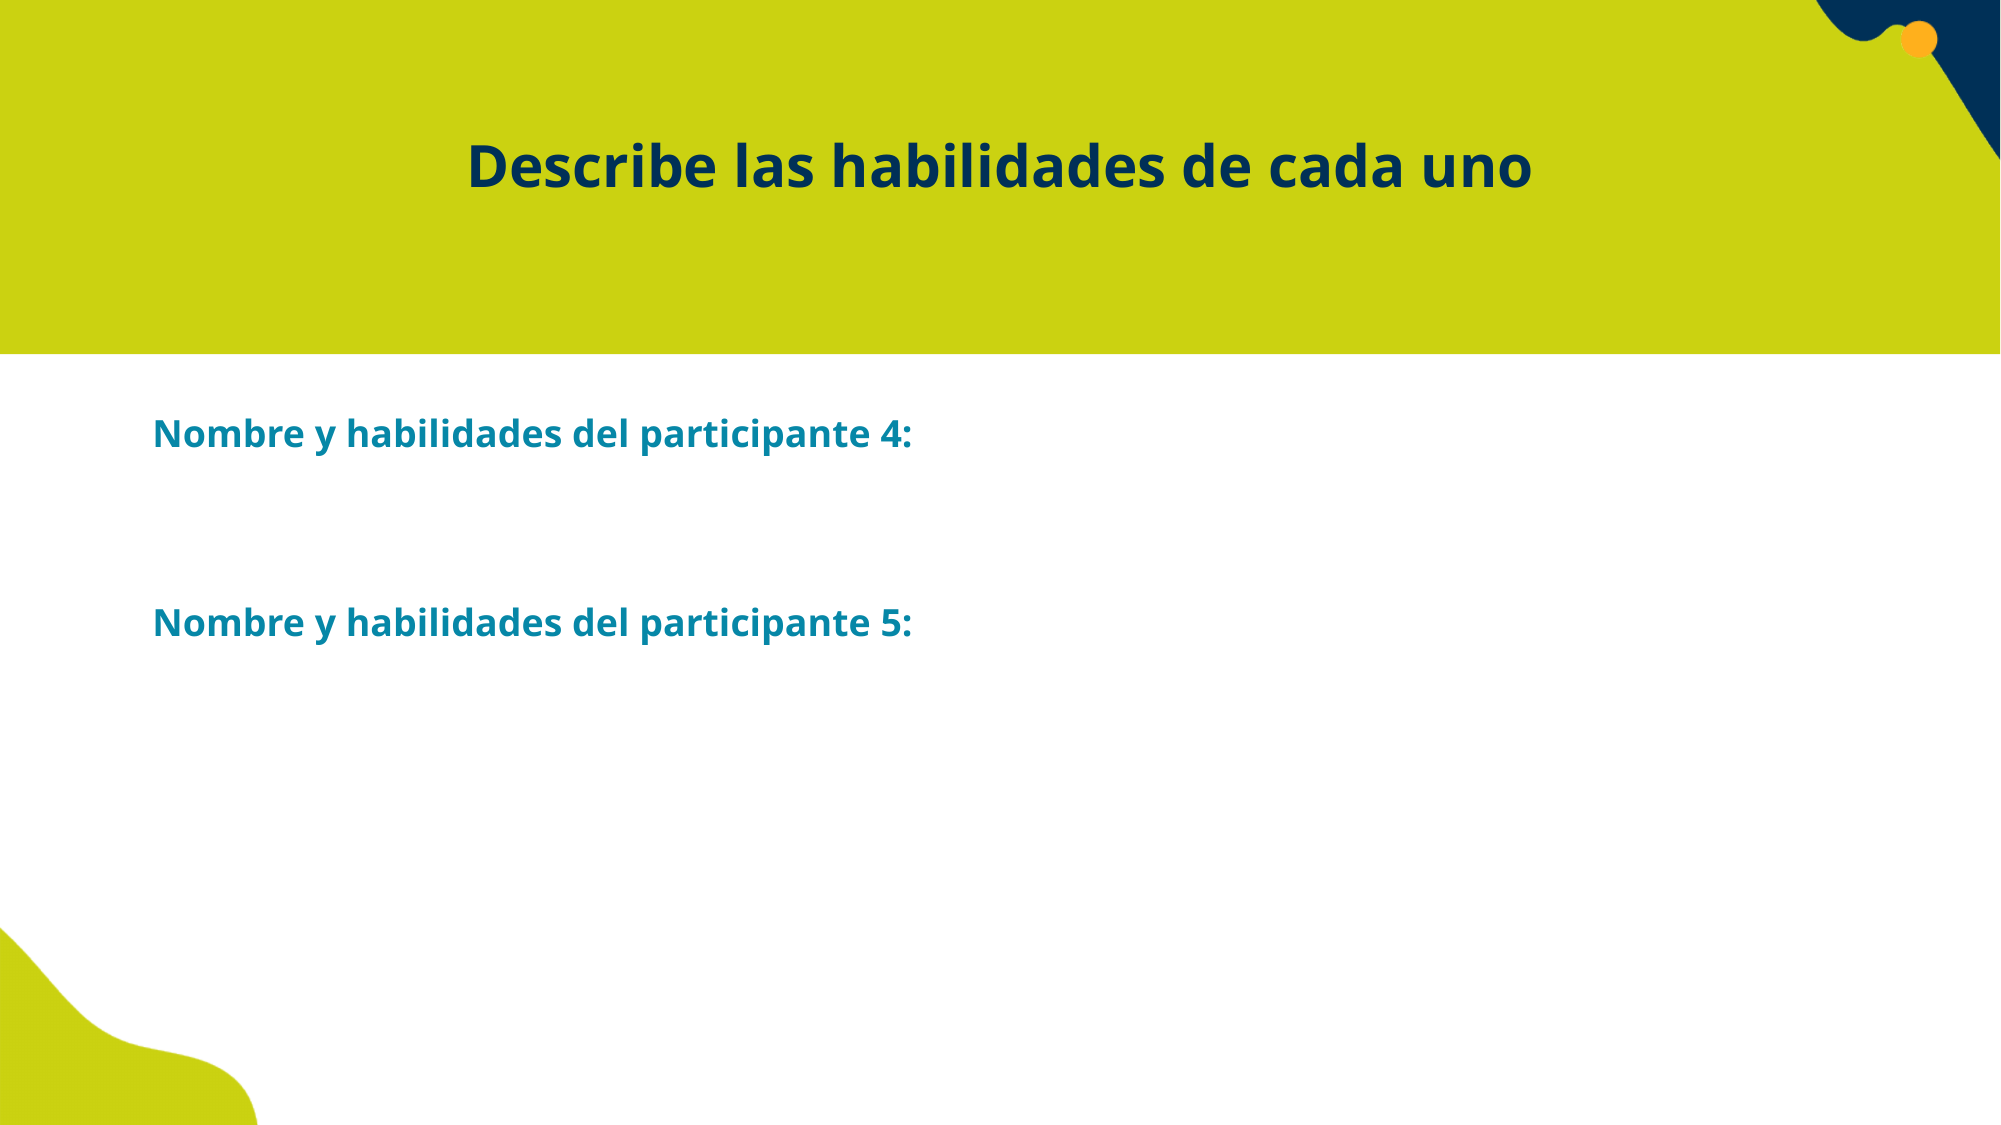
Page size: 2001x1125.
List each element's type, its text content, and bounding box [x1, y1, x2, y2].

picture [1814, 0, 2001, 165]
title Describe las habilidades de cada uno [137, 59, 1863, 278]
list Nombre y habilidades del participante 4: [137, 408, 1331, 453]
picture [0, 872, 288, 1125]
list Nombre y habilidades del participante 5: [137, 596, 1863, 641]
